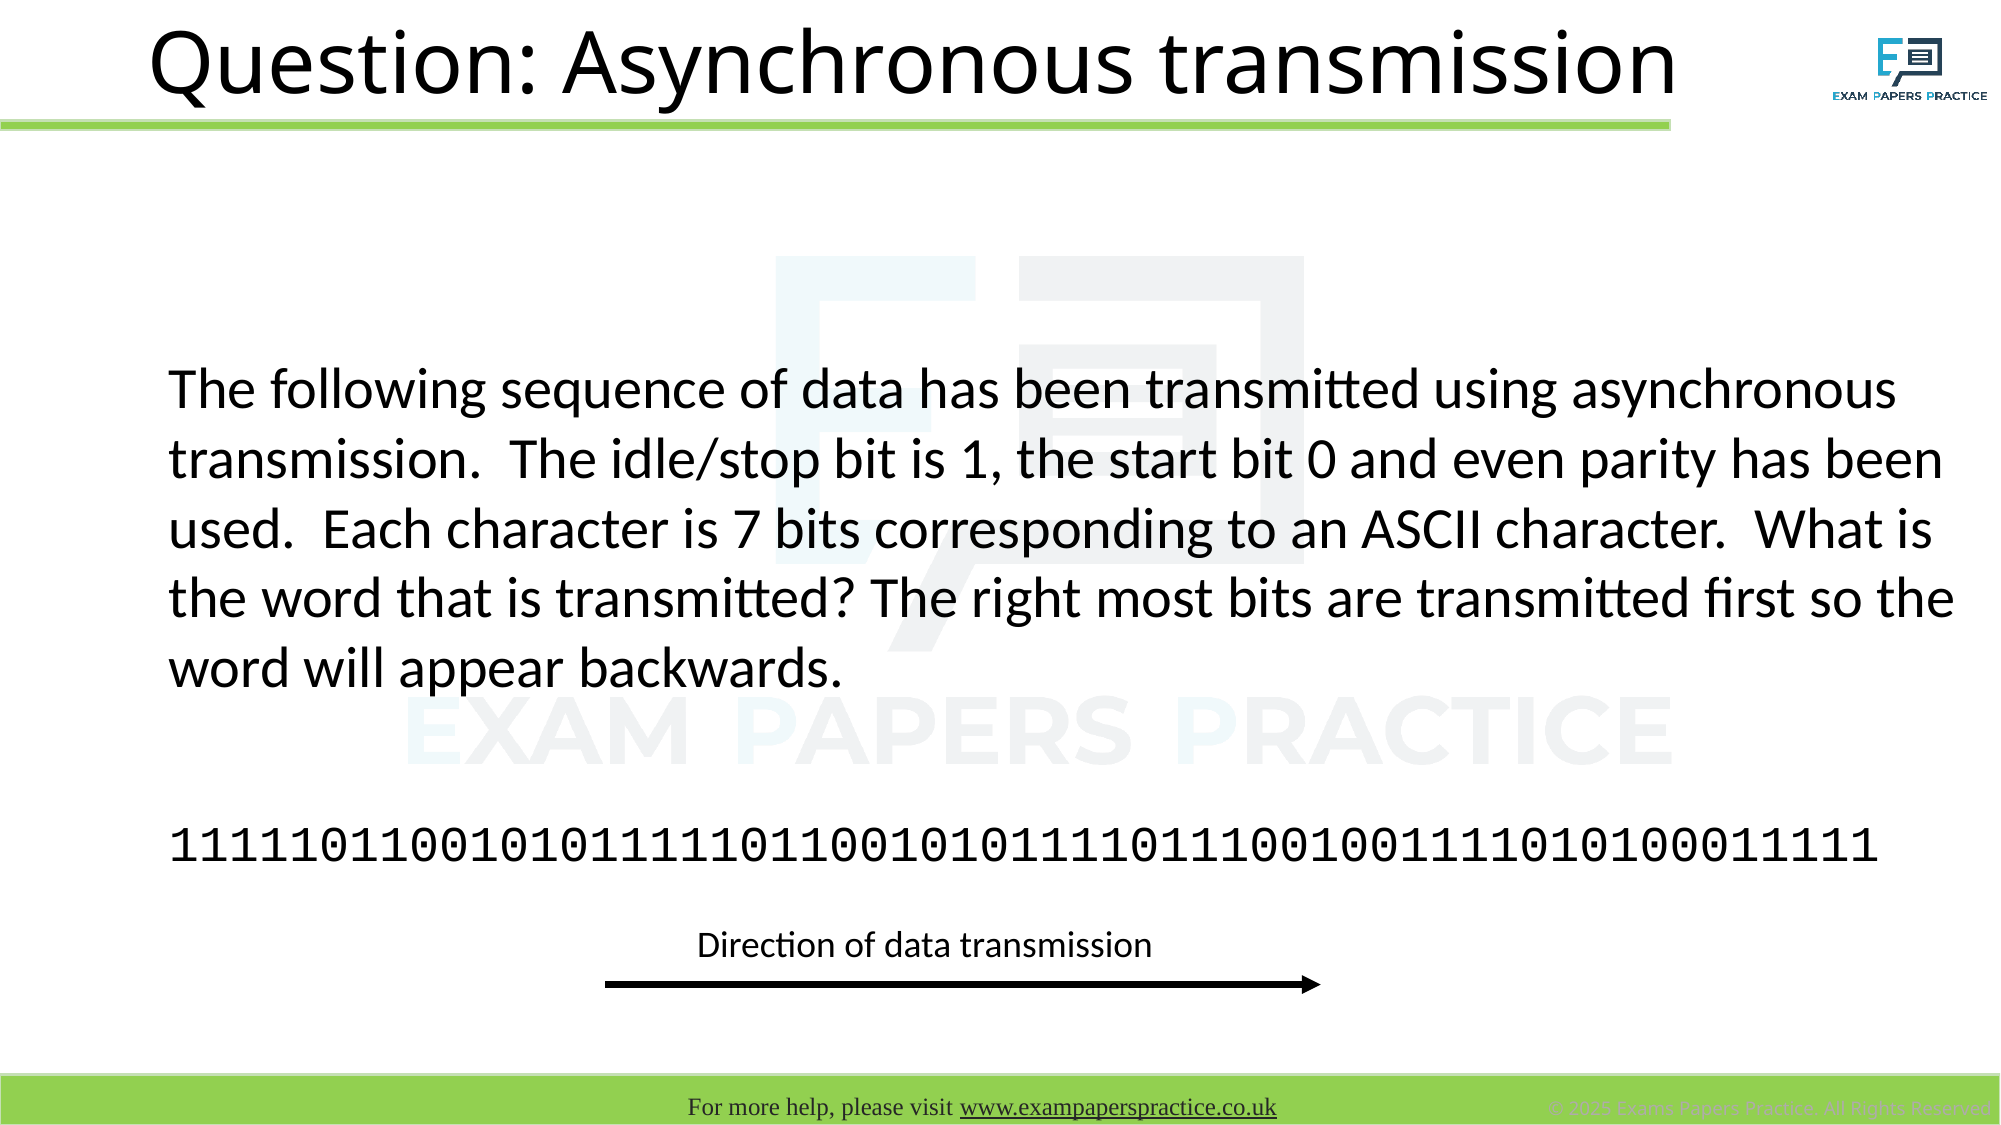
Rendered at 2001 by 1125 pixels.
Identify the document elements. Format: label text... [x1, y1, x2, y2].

list The following sequence of data has been transmitted using asynchronous transmission. The idle/stop bit is 1, the start bit 0 and even parity has been used. Each character is 7 bits corresponding to an ASCII character. What is the word that is transmitted? The right most bits are transmitted first so the word will appear backwards. 111110110010101111101100101011110111001001111010100011111 [153, 342, 2000, 1057]
text_box Direction of data transmission [682, 912, 1321, 973]
title Question: Asynchronous transmission [132, 11, 1858, 121]
